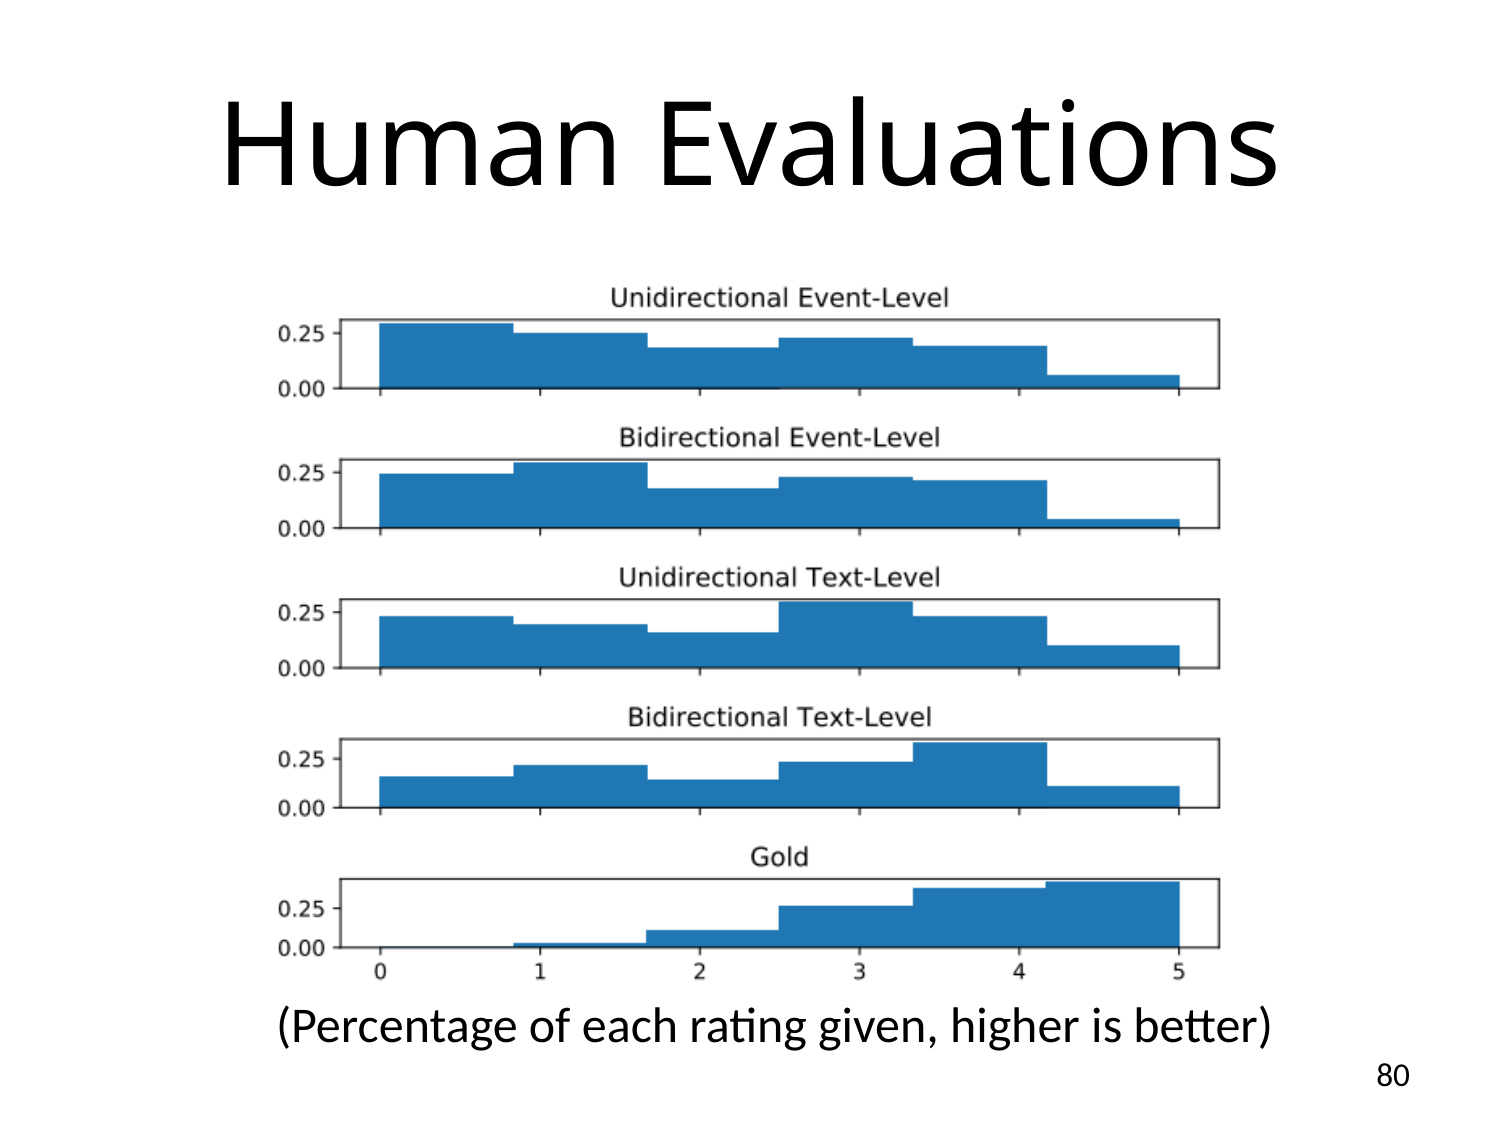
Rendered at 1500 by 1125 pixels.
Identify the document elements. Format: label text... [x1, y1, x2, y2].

text_box (Percentage of each rating given, higher is better) [261, 1014, 1289, 1061]
slide_number 80 [1074, 1042, 1425, 1103]
title Human Evaluations [75, 45, 1425, 233]
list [74, 262, 1426, 1006]
